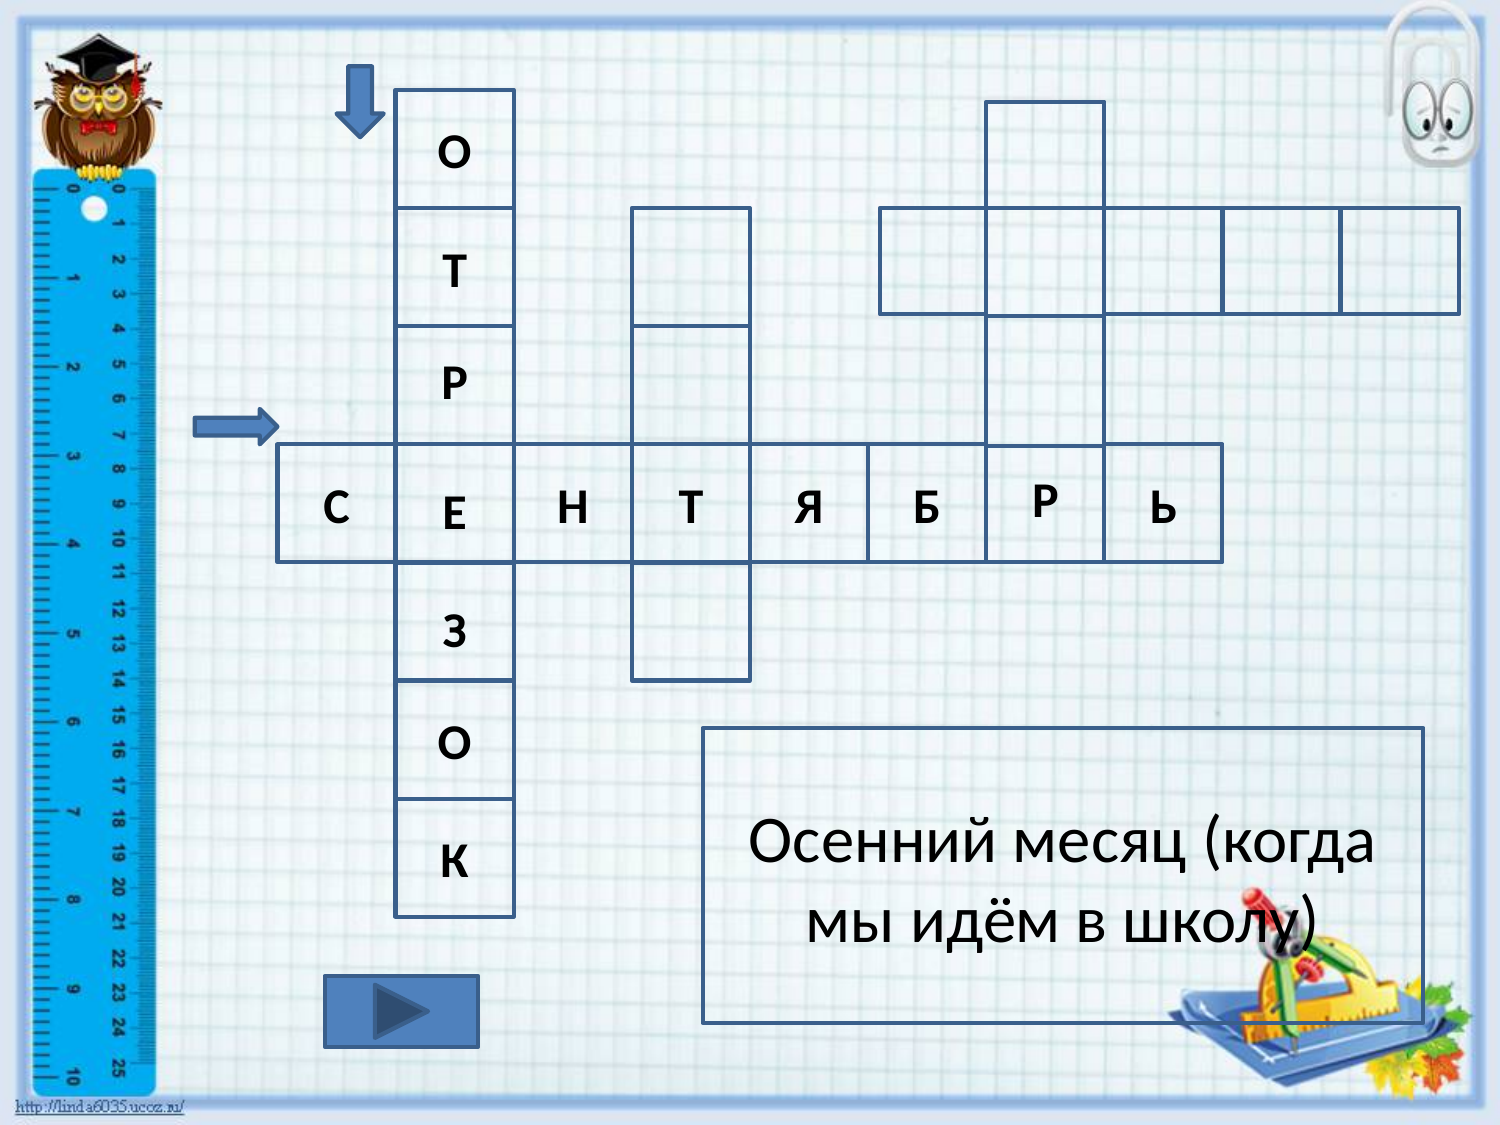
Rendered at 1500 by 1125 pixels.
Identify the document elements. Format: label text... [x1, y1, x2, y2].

text_box Т [634, 446, 752, 560]
text_box [1220, 206, 1338, 316]
text_box [878, 206, 988, 316]
text_box О [393, 678, 516, 797]
picture [0, 0, 1500, 1125]
text_box [630, 324, 752, 446]
text_box О [393, 88, 516, 206]
text_box Р [984, 448, 1102, 564]
text_box Я [752, 442, 870, 564]
text_box [984, 318, 1106, 448]
text_box Осенний месяц (когда мы идём в школу) [701, 726, 1425, 1025]
text_box [334, 64, 386, 140]
text_box З [393, 560, 516, 678]
text_box [323, 974, 480, 1049]
text_box [984, 210, 1106, 318]
text_box [630, 560, 752, 683]
text_box [984, 100, 1106, 210]
text_box К [393, 797, 516, 919]
text_box Т [393, 206, 516, 328]
text_box Р [393, 328, 516, 442]
text_box Б [870, 442, 984, 564]
text_box [192, 406, 280, 447]
text_box Н [512, 442, 634, 564]
text_box [1102, 206, 1220, 316]
text_box Ь [1102, 442, 1224, 564]
text_box С [275, 442, 398, 564]
text_box Е [398, 442, 512, 560]
text_box [630, 206, 752, 325]
text_box [1338, 206, 1461, 316]
